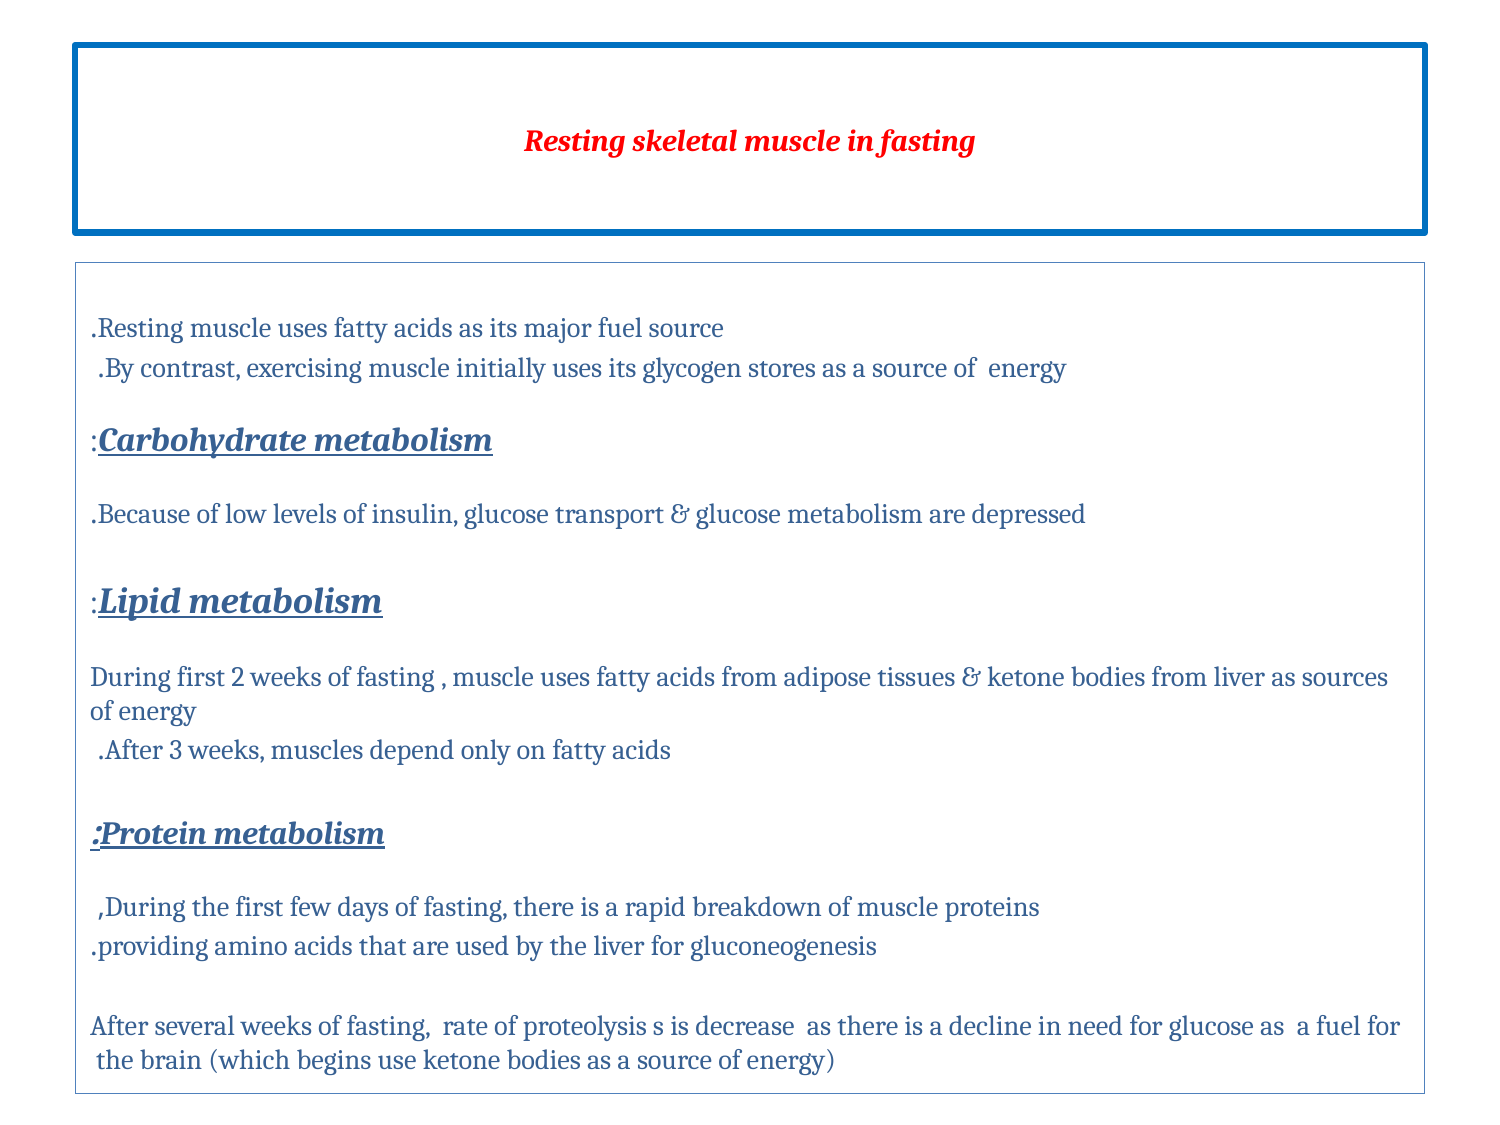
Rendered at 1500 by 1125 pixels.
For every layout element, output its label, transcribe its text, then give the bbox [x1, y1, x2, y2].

title Resting skeletal muscle in fasting [75, 45, 1425, 233]
list Resting muscle uses fatty acids as its major fuel source. By contrast, exercising muscle initially uses its glycogen stores as a source of energy. Carbohydrate metabolism: Because of low levels of insulin, glucose transport & glucose metabolism are depressed. Lipid metabolism: During first 2 weeks of fasting , muscle uses fatty acids from adipose tissues & ketone bodies from liver as sources of energy After 3 weeks, muscles depend only on fatty acids. Protein metabolism: During the first few days of fasting, there is a rapid breakdown of muscle proteins, providing amino acids that are used by the liver for gluconeogenesis. After several weeks of fasting, rate of proteolysis s is decrease as there is a decline in need for glucose as a fuel for the brain (which begins use ketone bodies as a source of energy) [75, 262, 1425, 1094]
